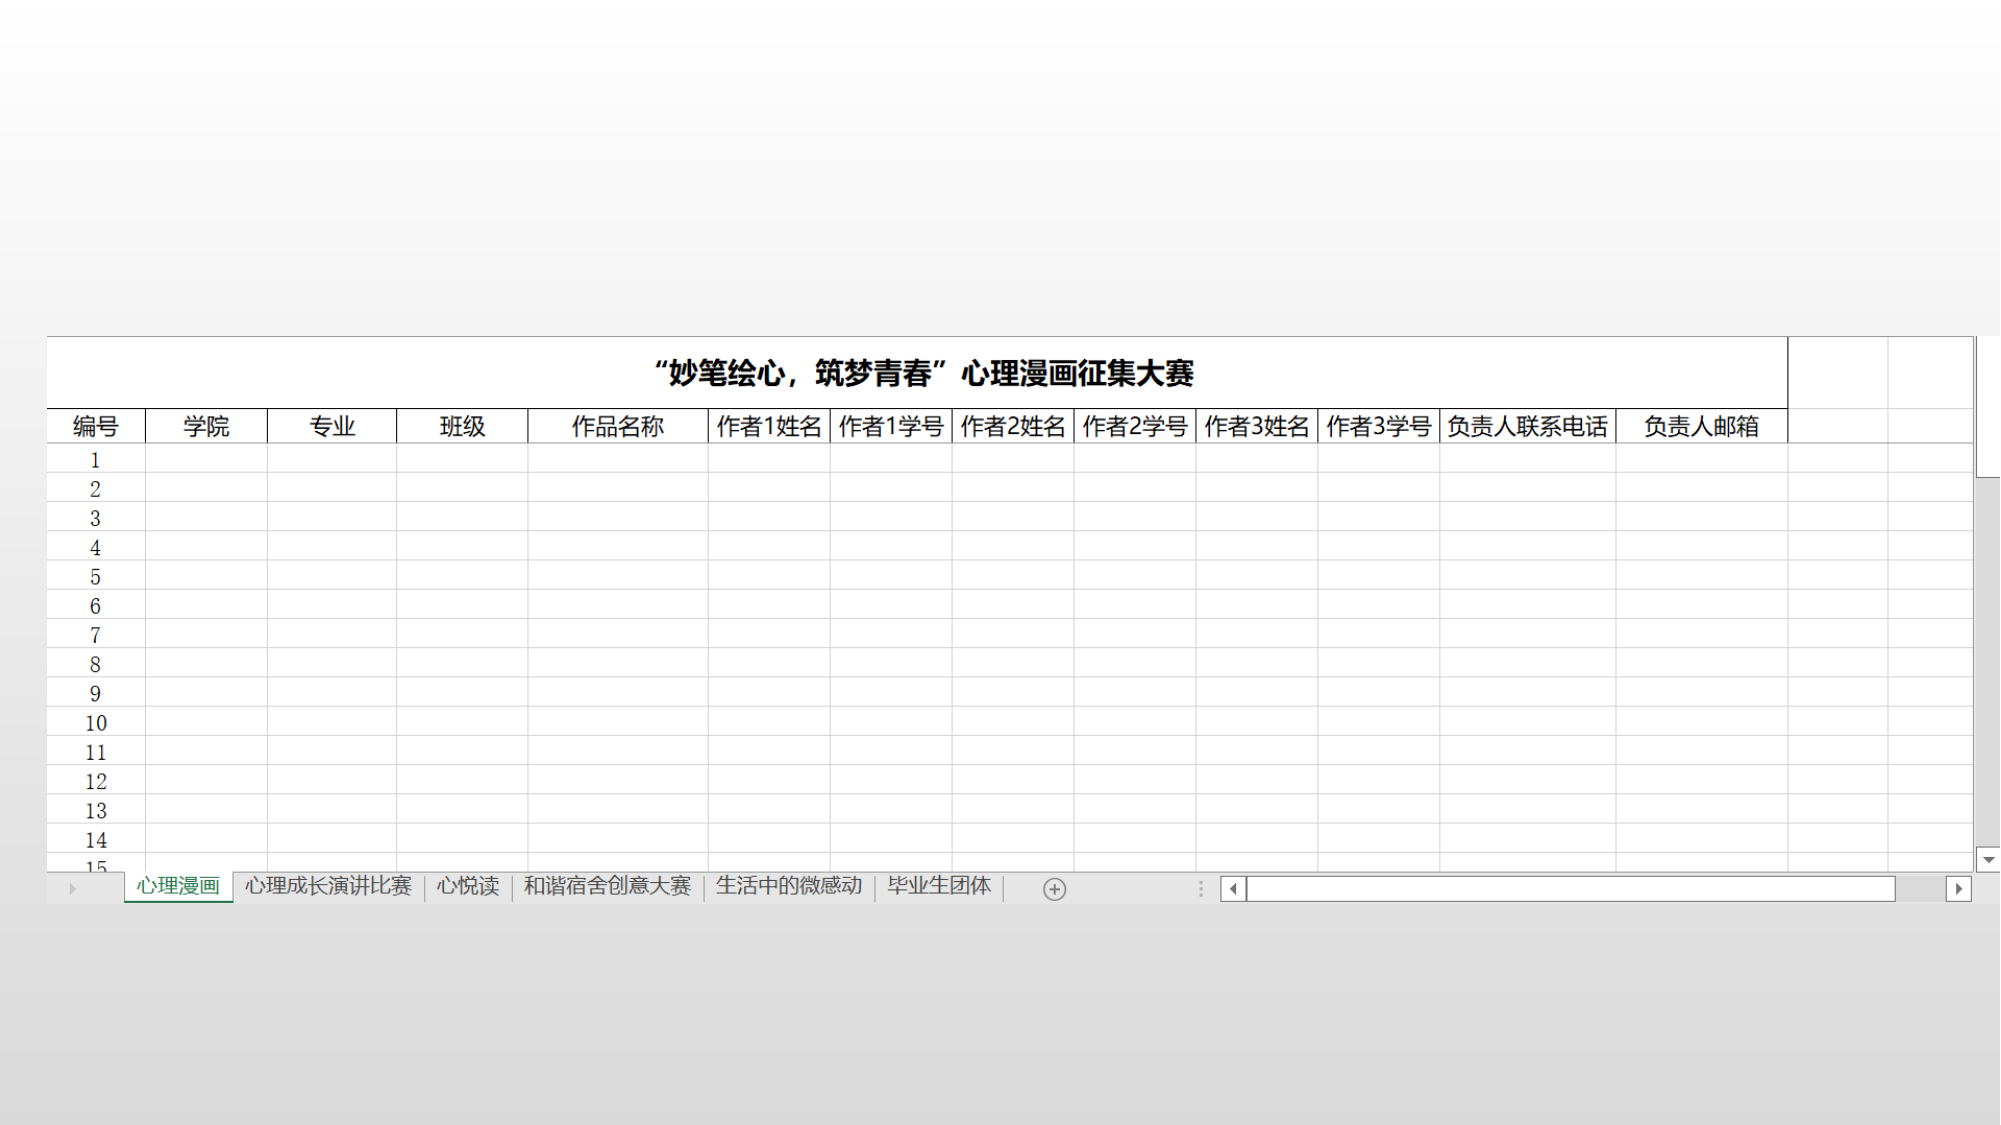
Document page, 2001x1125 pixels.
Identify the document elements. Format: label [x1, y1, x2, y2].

picture [47, 336, 2000, 904]
